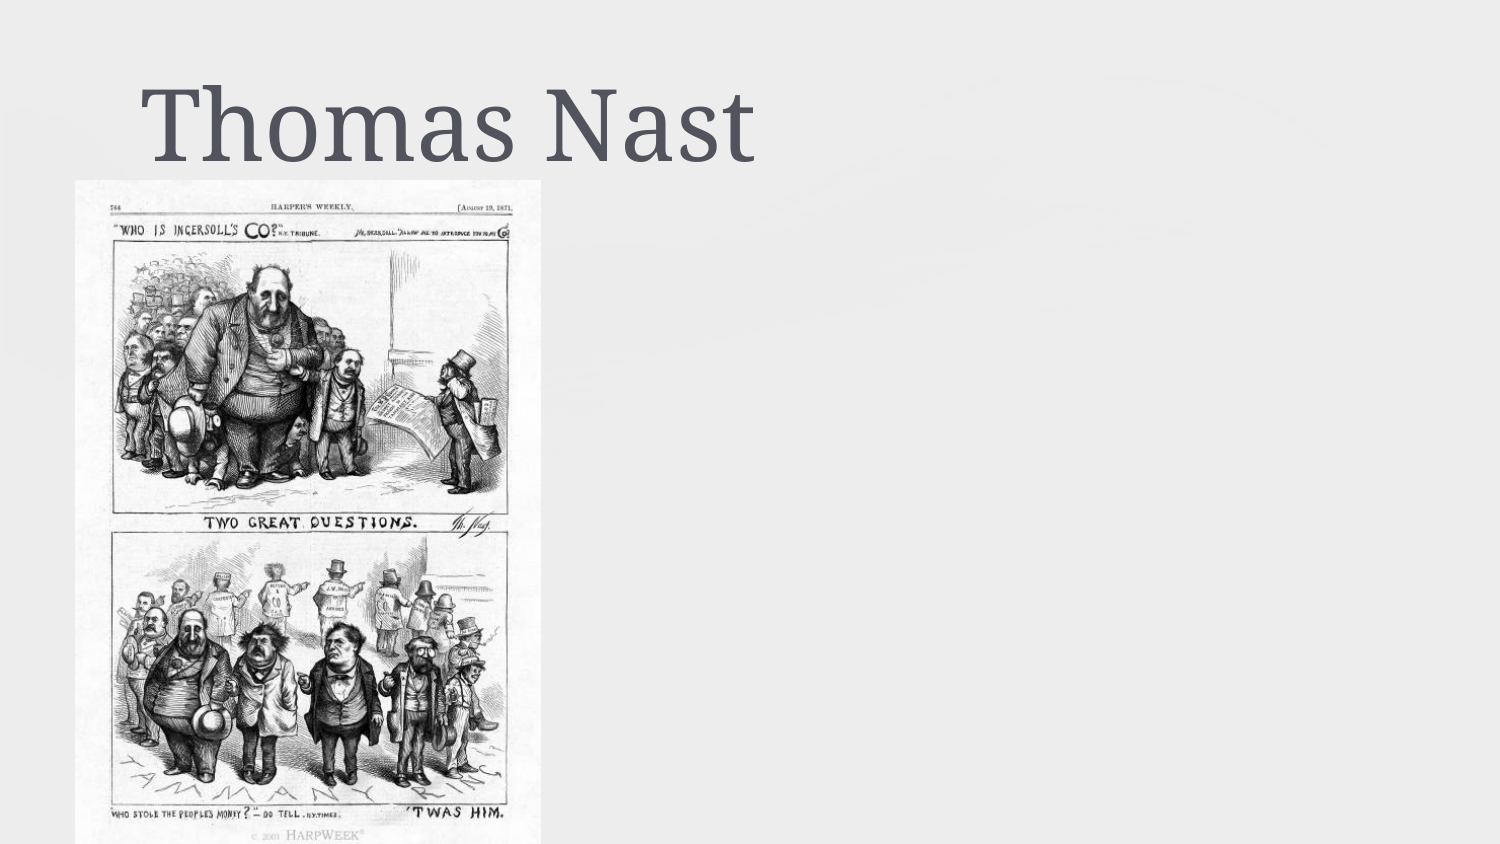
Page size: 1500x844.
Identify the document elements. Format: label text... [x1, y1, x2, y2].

picture [74, 180, 541, 844]
title Thomas Nast [75, 25, 1425, 197]
